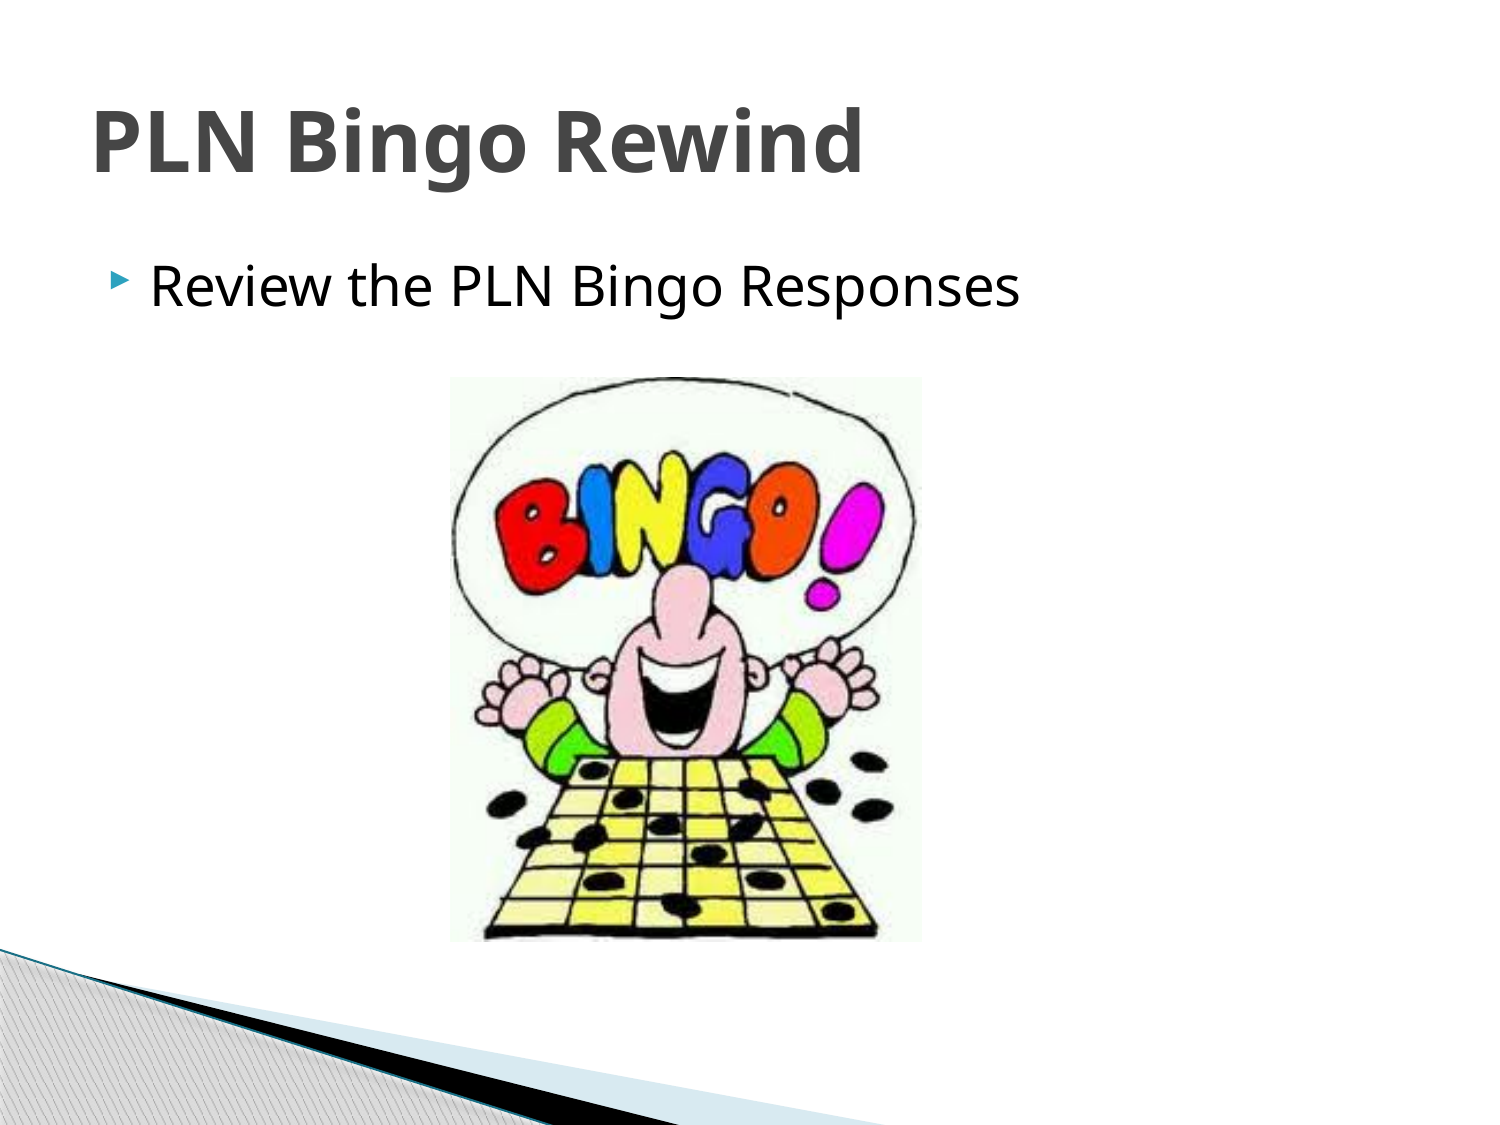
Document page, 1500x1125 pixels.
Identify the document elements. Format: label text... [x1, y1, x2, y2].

title PLN Bingo Rewind [75, 45, 1425, 233]
list Review the PLN Bingo Responses [75, 243, 1425, 986]
picture [449, 377, 922, 942]
